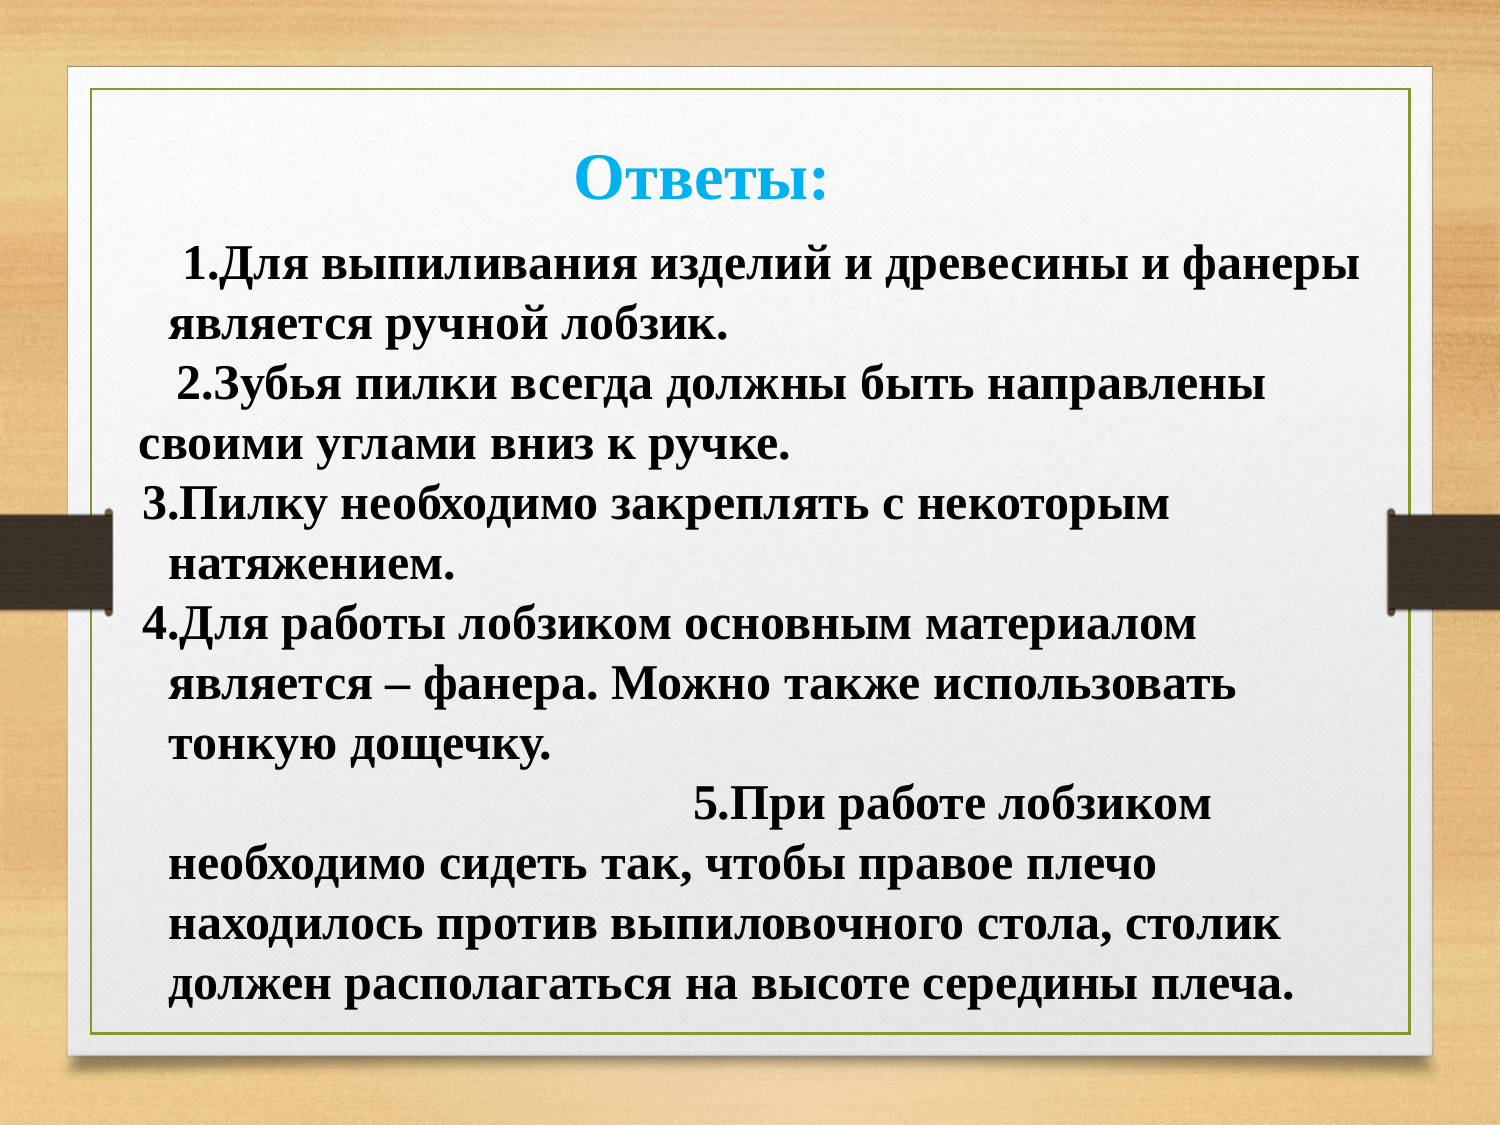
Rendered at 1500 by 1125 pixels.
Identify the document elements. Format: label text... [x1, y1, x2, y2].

text_box Ответы: [218, 125, 1188, 221]
text_box 1.Для выпиливания изделий и древесины и фанеры является ручной лобзик. 2.Зубья пилки всегда должны быть направлены своими углами вниз к ручке. 3.Пилку необходимо закреплять с некоторым натяжением. 4.Для работы лобзиком основным материалом является – фанера. Можно также использовать тонкую дощечку. 5.При работе лобзиком необходимо сидеть так, чтобы правое плечо находилось против выпиловочного стола, столик должен располагаться на высоте середины плеча. [123, 219, 1388, 1018]
picture [0, 0, 1500, 1125]
